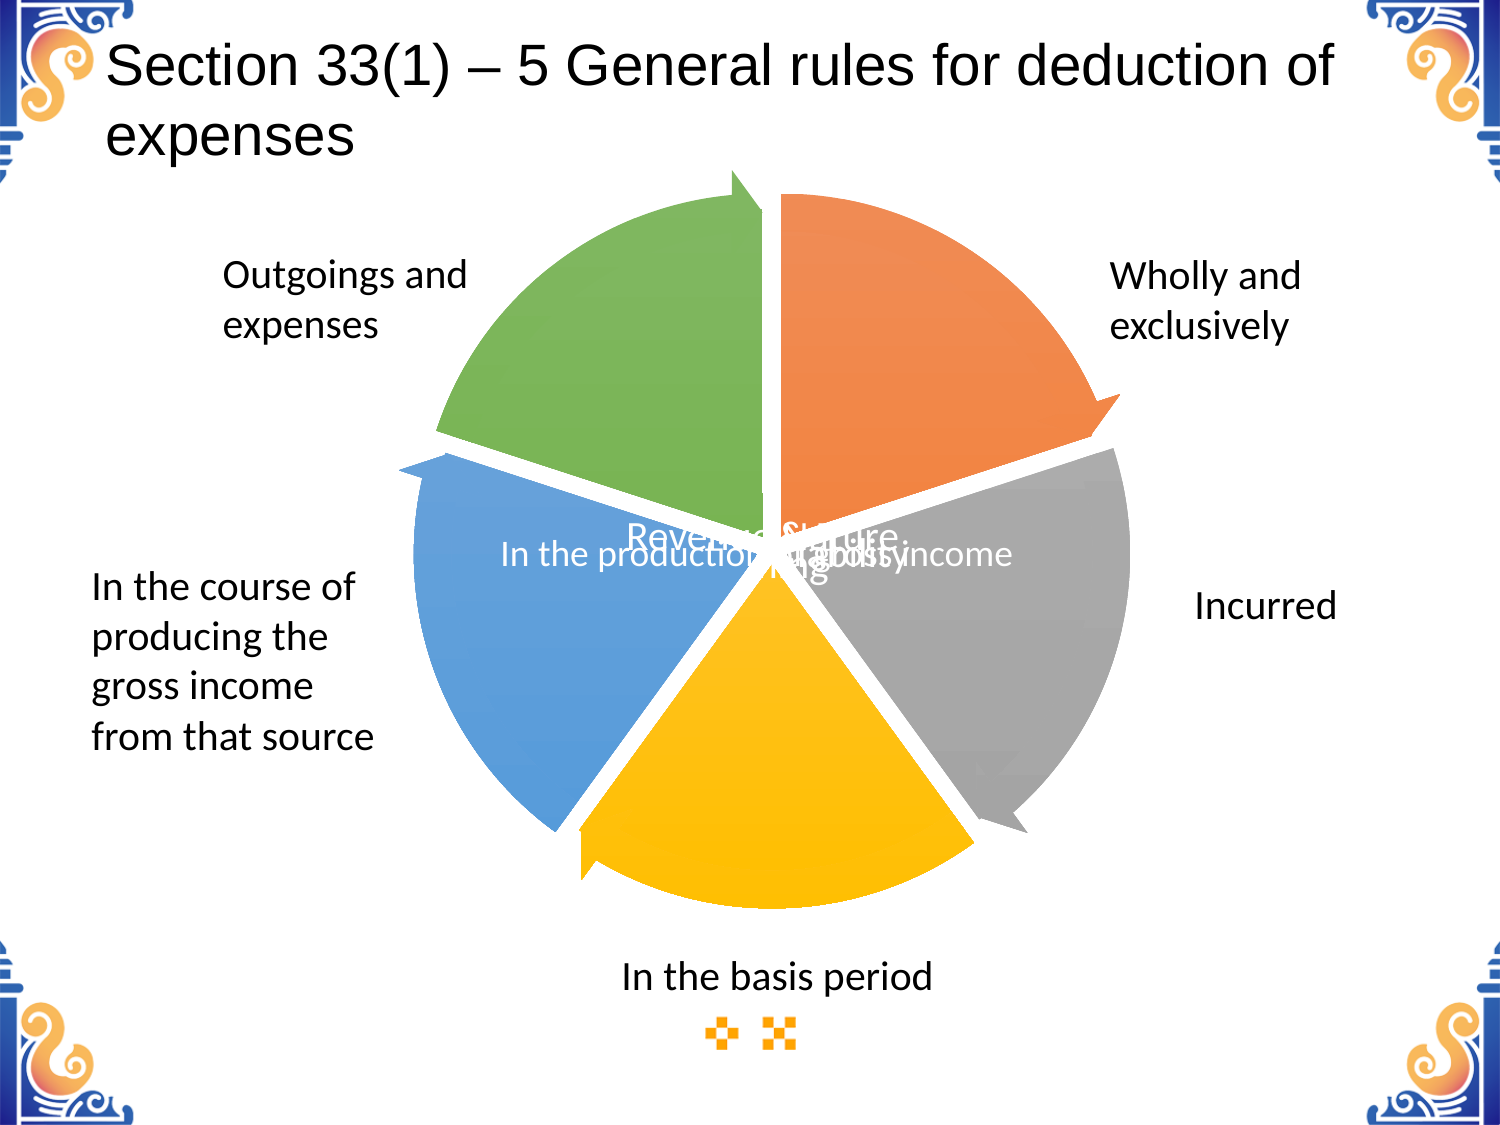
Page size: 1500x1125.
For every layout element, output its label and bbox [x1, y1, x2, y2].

text_box [105, 160, 1439, 941]
picture [0, 0, 1500, 1125]
